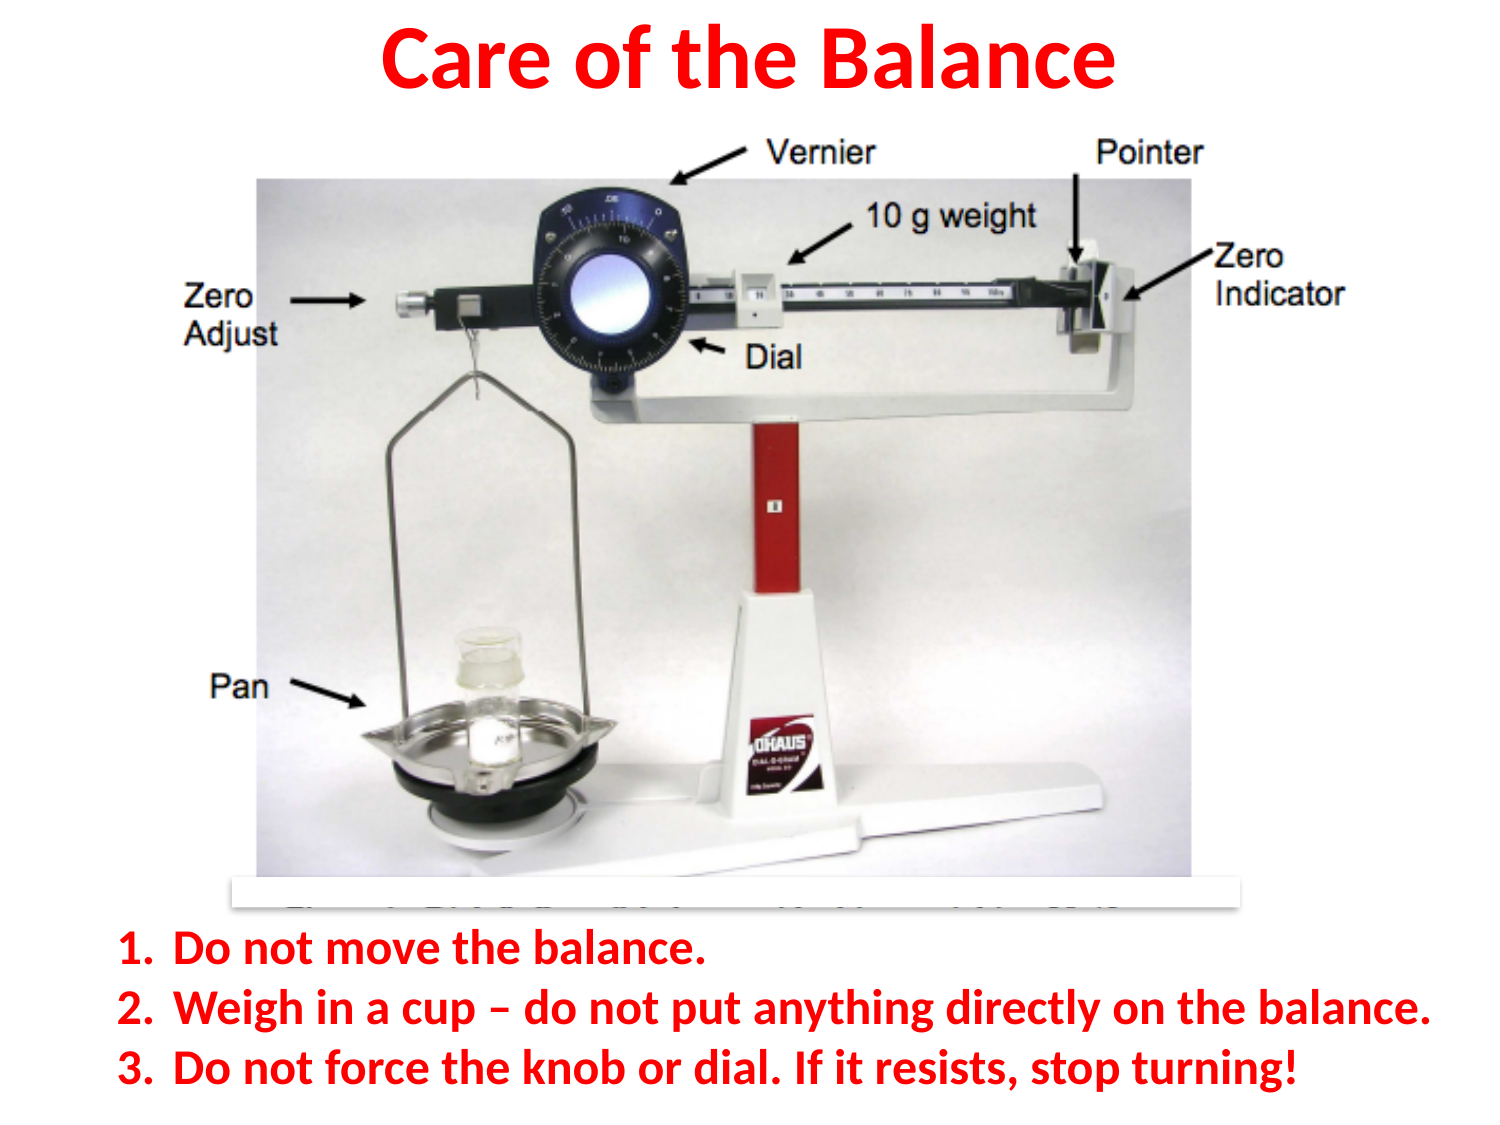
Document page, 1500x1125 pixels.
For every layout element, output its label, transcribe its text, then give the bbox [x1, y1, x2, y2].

text_box Do not move the balance. Weigh in a cup – do not put anything directly on the balance. Do not force the knob or dial. If it resists, stop turning! [101, 907, 1500, 1103]
title Care of the Balance [75, 0, 1425, 146]
picture [142, 117, 1365, 908]
